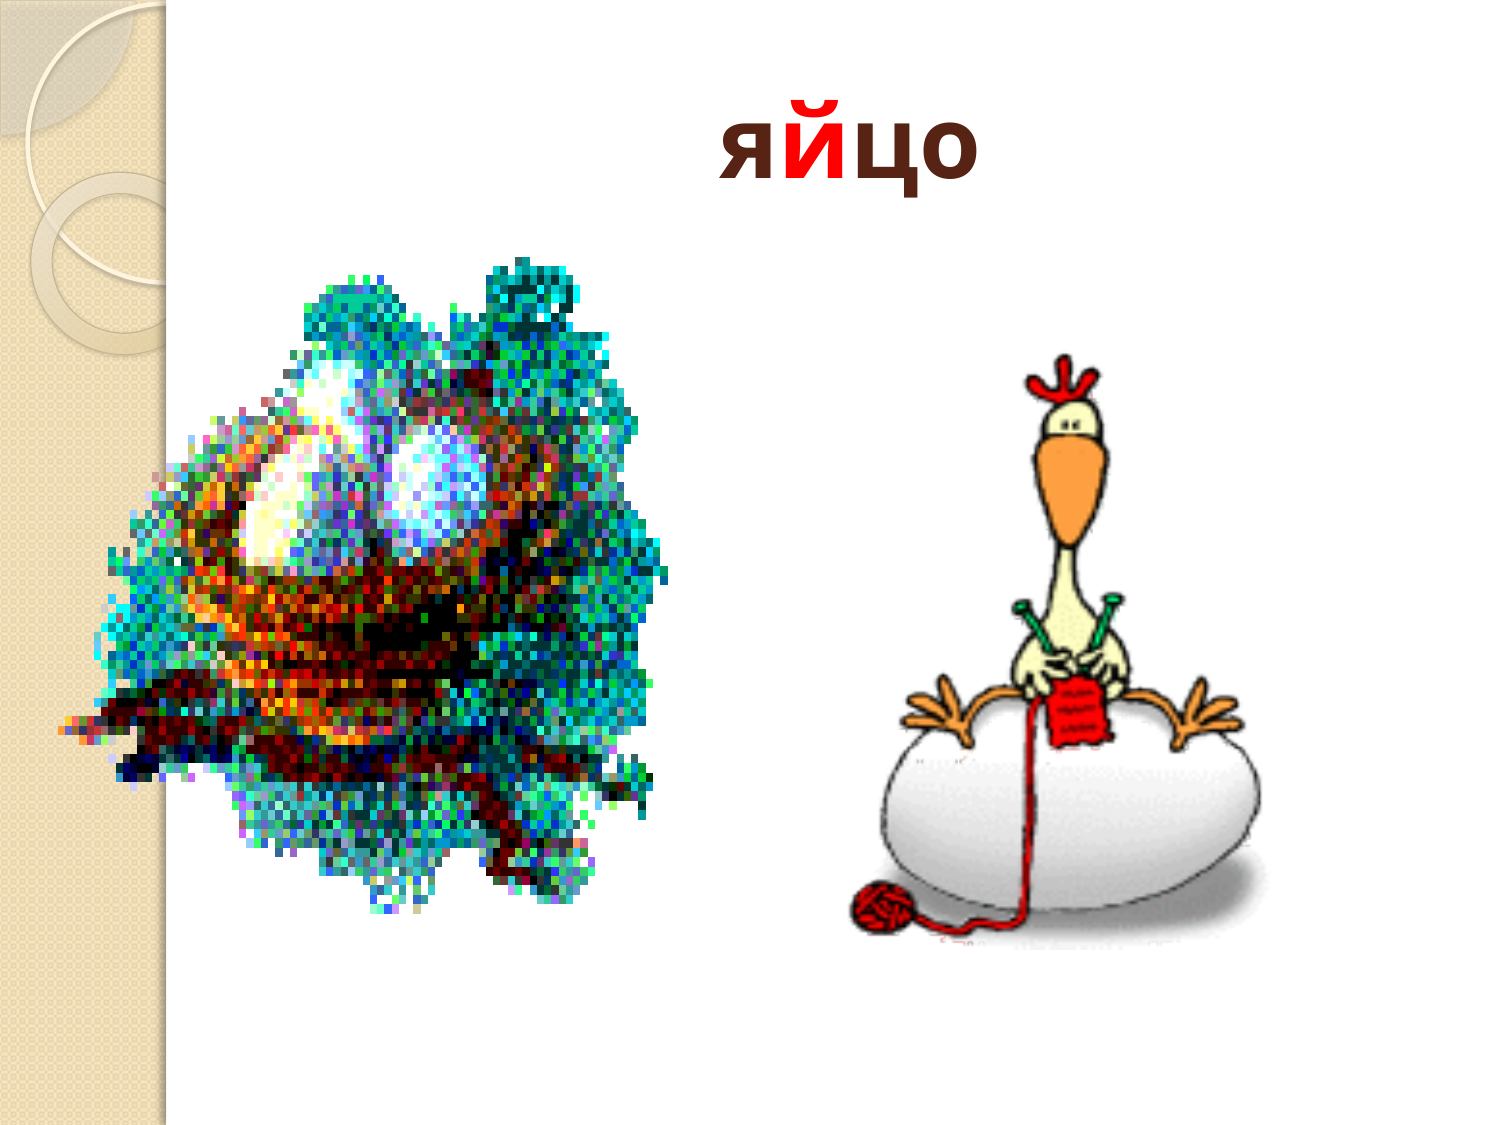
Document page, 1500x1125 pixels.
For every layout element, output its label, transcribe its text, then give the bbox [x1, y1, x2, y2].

picture [796, 327, 1313, 950]
title яйцо [235, 45, 1466, 233]
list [58, 257, 669, 915]
